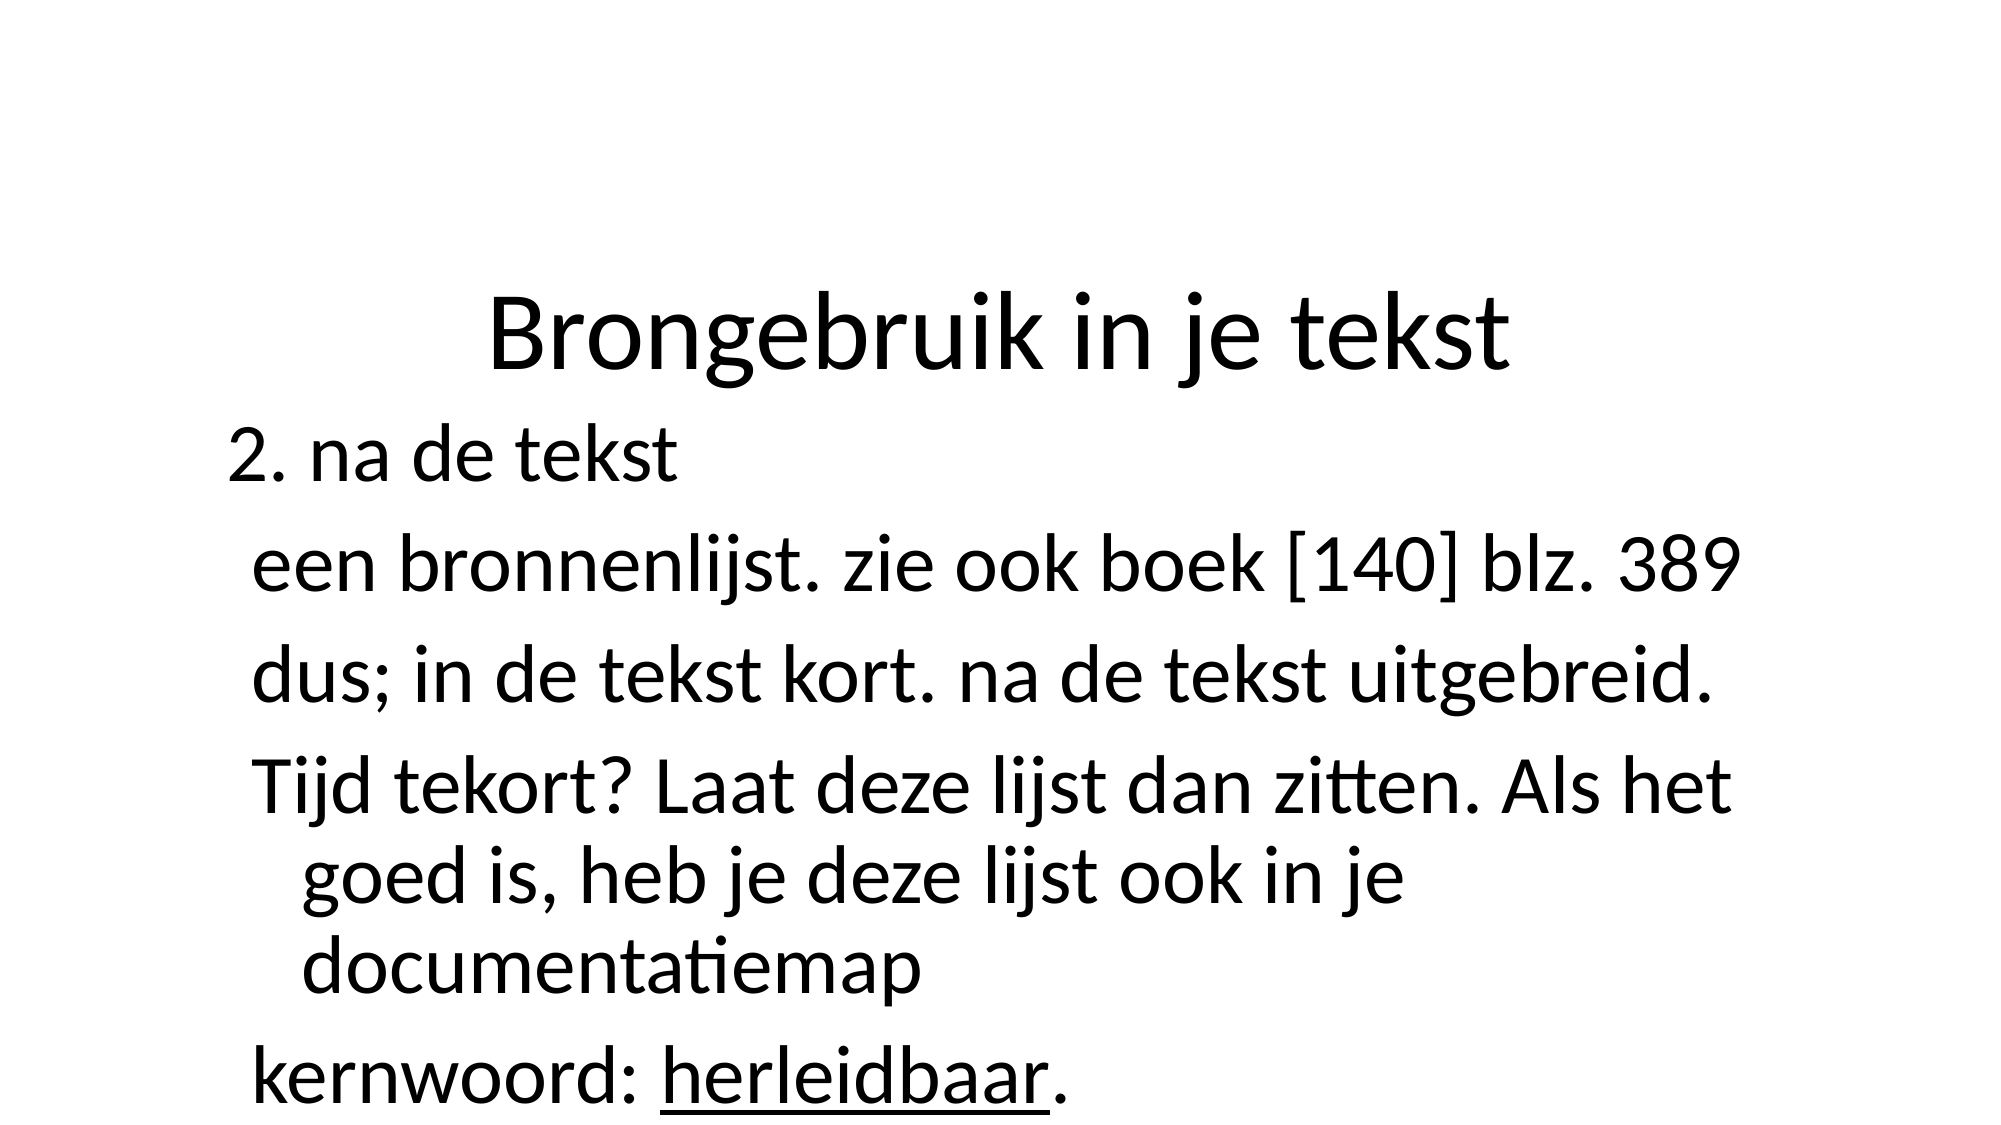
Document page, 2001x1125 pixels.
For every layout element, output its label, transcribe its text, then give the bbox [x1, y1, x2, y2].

title Brongebruik in je tekst [249, 184, 1750, 401]
subtitle 2. na de tekst een bronnenlijst. zie ook boek [140] blz. 389 dus; in de tekst kort. na de tekst uitgebreid. Tijd tekort? Laat deze lijst dan zitten. Als het goed is, heb je deze lijst ook in je documentatiemap kernwoord: herleidbaar. [211, 401, 1812, 1032]
